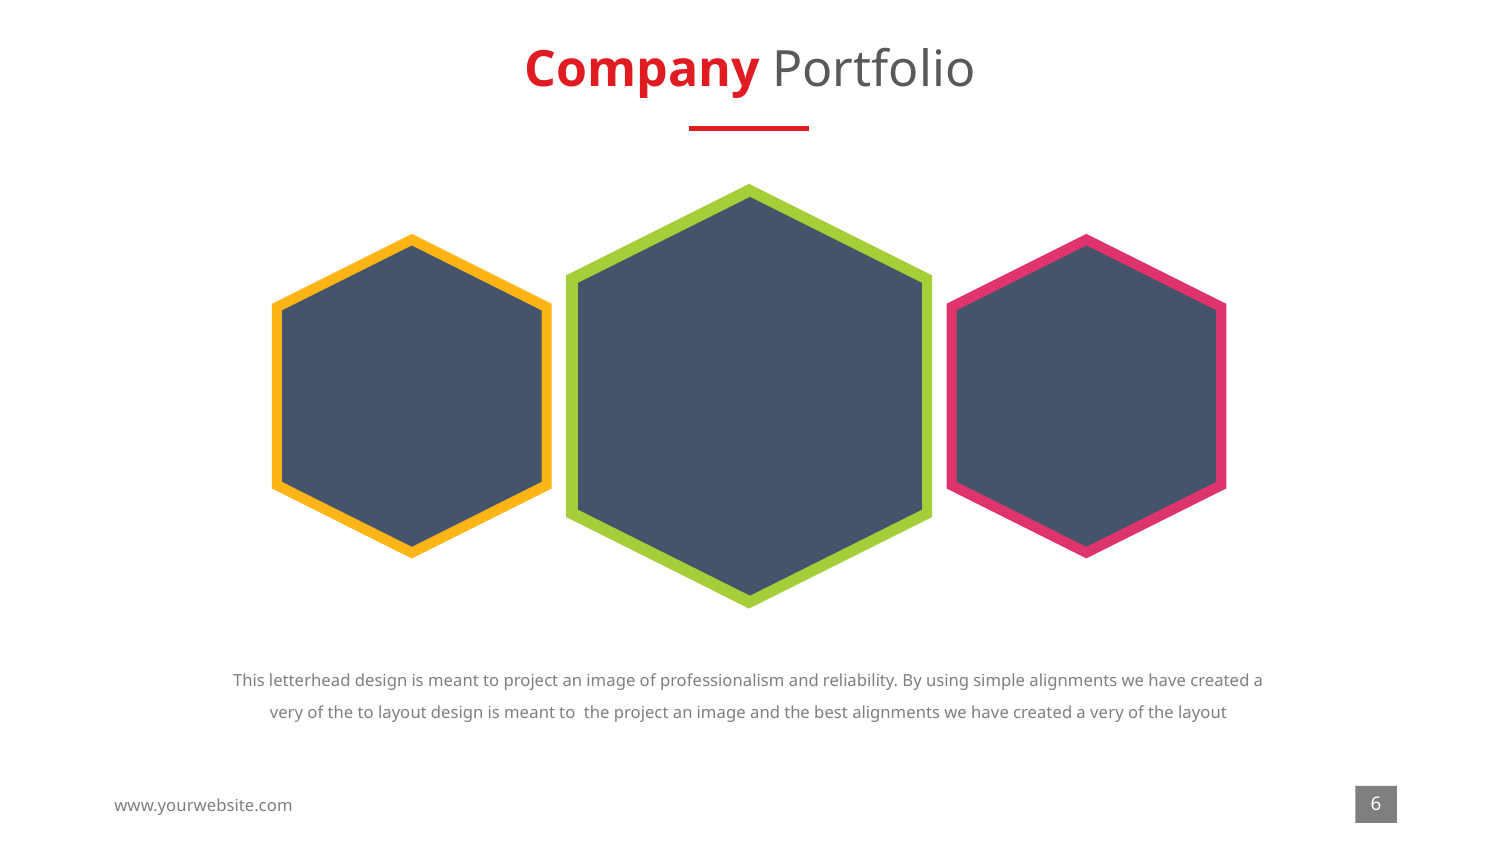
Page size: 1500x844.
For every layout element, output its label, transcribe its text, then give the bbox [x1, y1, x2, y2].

picture [577, 196, 922, 596]
text_box [547, 301, 552, 491]
text_box This letterhead design is meant to project an image of professionalism and reliability. By using simple alignments we have created a very of the to layout design is meant to the project an image and the best alignments we have created a very of the layout [230, 650, 1268, 730]
text_box [926, 272, 933, 521]
picture [956, 245, 1217, 547]
text_box [1079, 555, 1094, 559]
text_box [1222, 301, 1227, 491]
text_box [726, 183, 772, 195]
text_box [946, 301, 951, 491]
footer www.yourwebsite.com [103, 782, 311, 828]
text_box [1068, 233, 1105, 243]
text_box [404, 555, 419, 559]
text_box [741, 605, 757, 609]
picture [281, 245, 542, 547]
title Company Portfolio [103, 28, 1397, 113]
text_box [271, 301, 276, 491]
text_box [566, 272, 572, 520]
text_box [393, 233, 431, 243]
slide_number ‹#› [1355, 785, 1397, 823]
